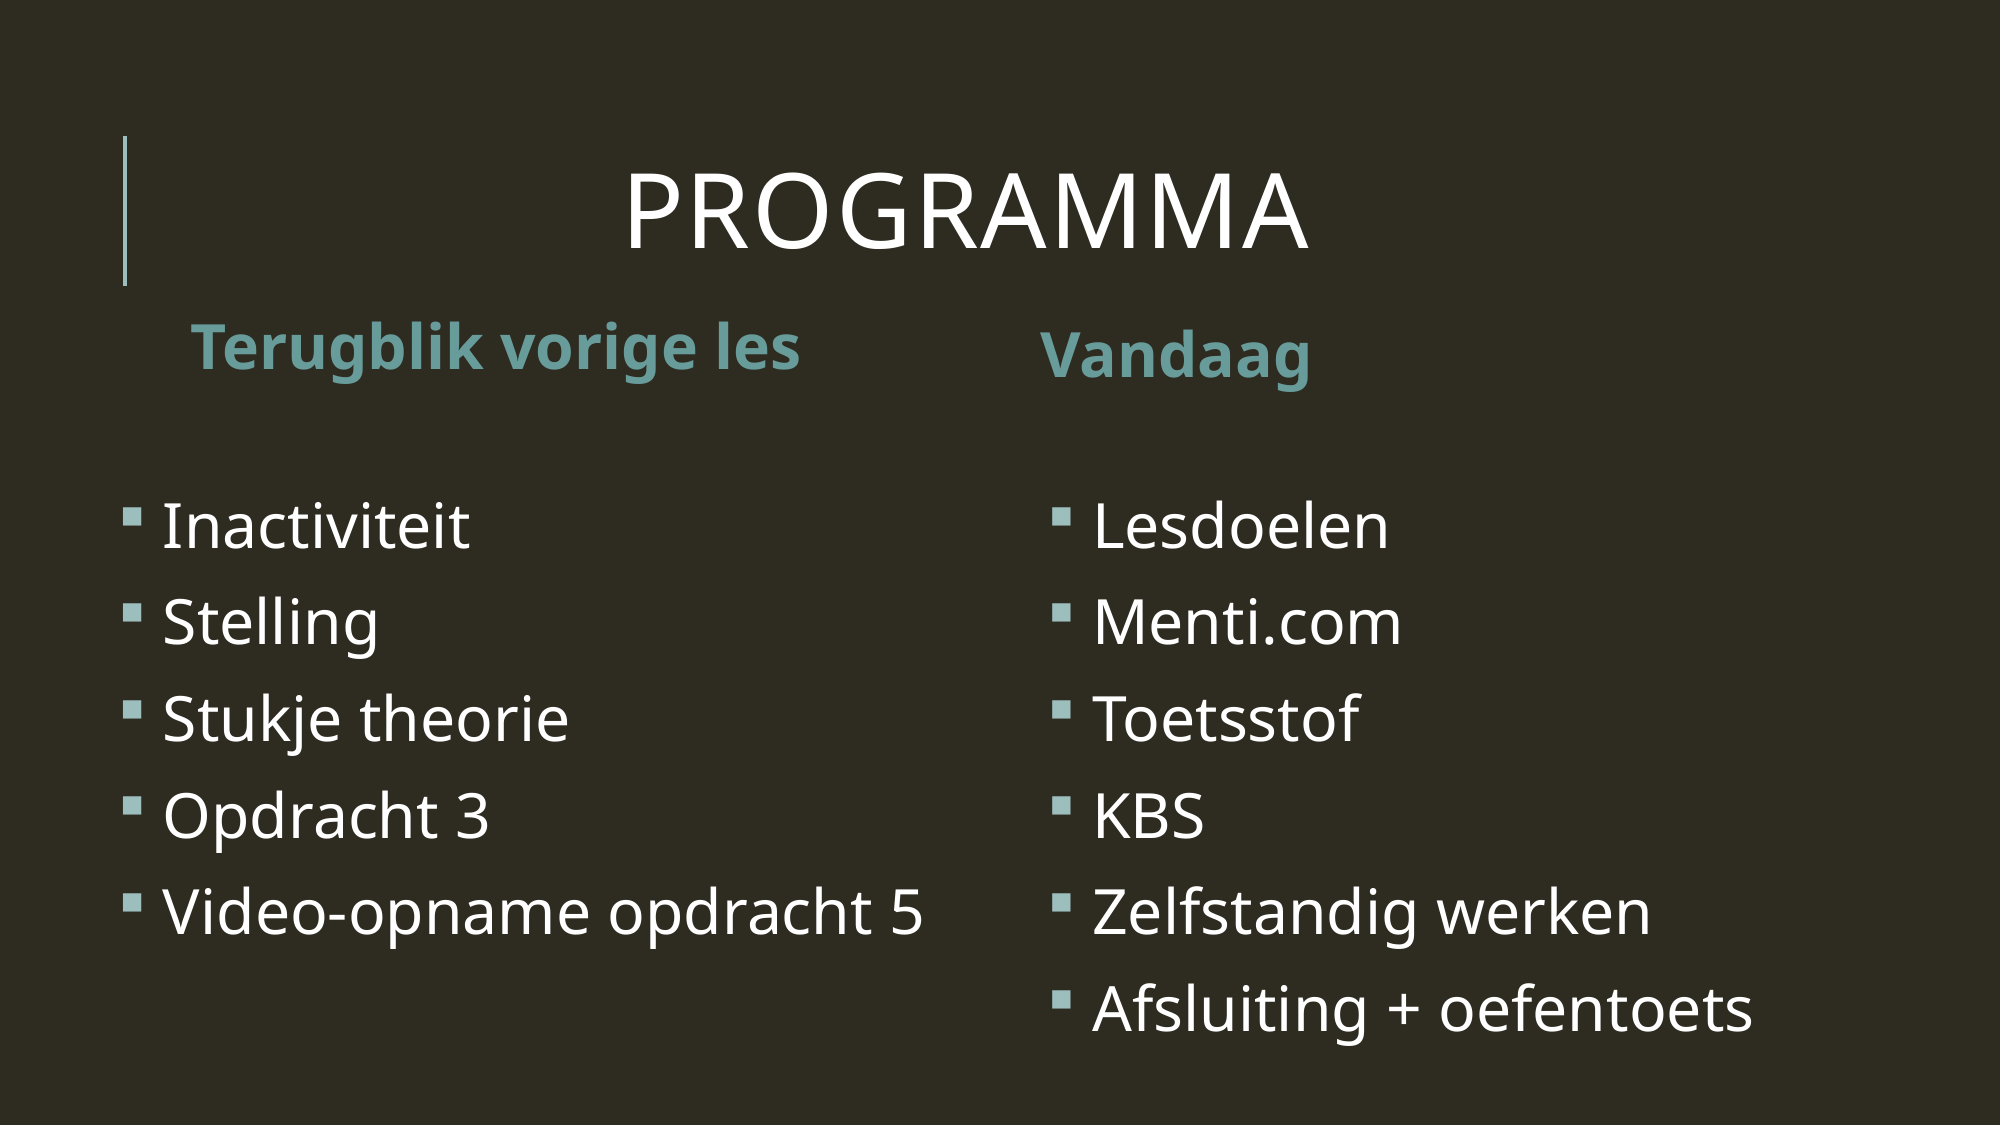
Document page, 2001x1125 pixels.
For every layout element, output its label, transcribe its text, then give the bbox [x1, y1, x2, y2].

list Inactiviteit Stelling Stukje theorie Opdracht 3 Video-opname opdracht 5 [110, 486, 1039, 1035]
list Vandaag [1017, 254, 2000, 460]
list Terugblik vorige les [168, 299, 983, 468]
list Lesdoelen Menti.com Toetsstof KBS Zelfstandig werken Afsluiting + oefentoets [1039, 486, 1890, 1110]
title Programma [168, 96, 1763, 342]
